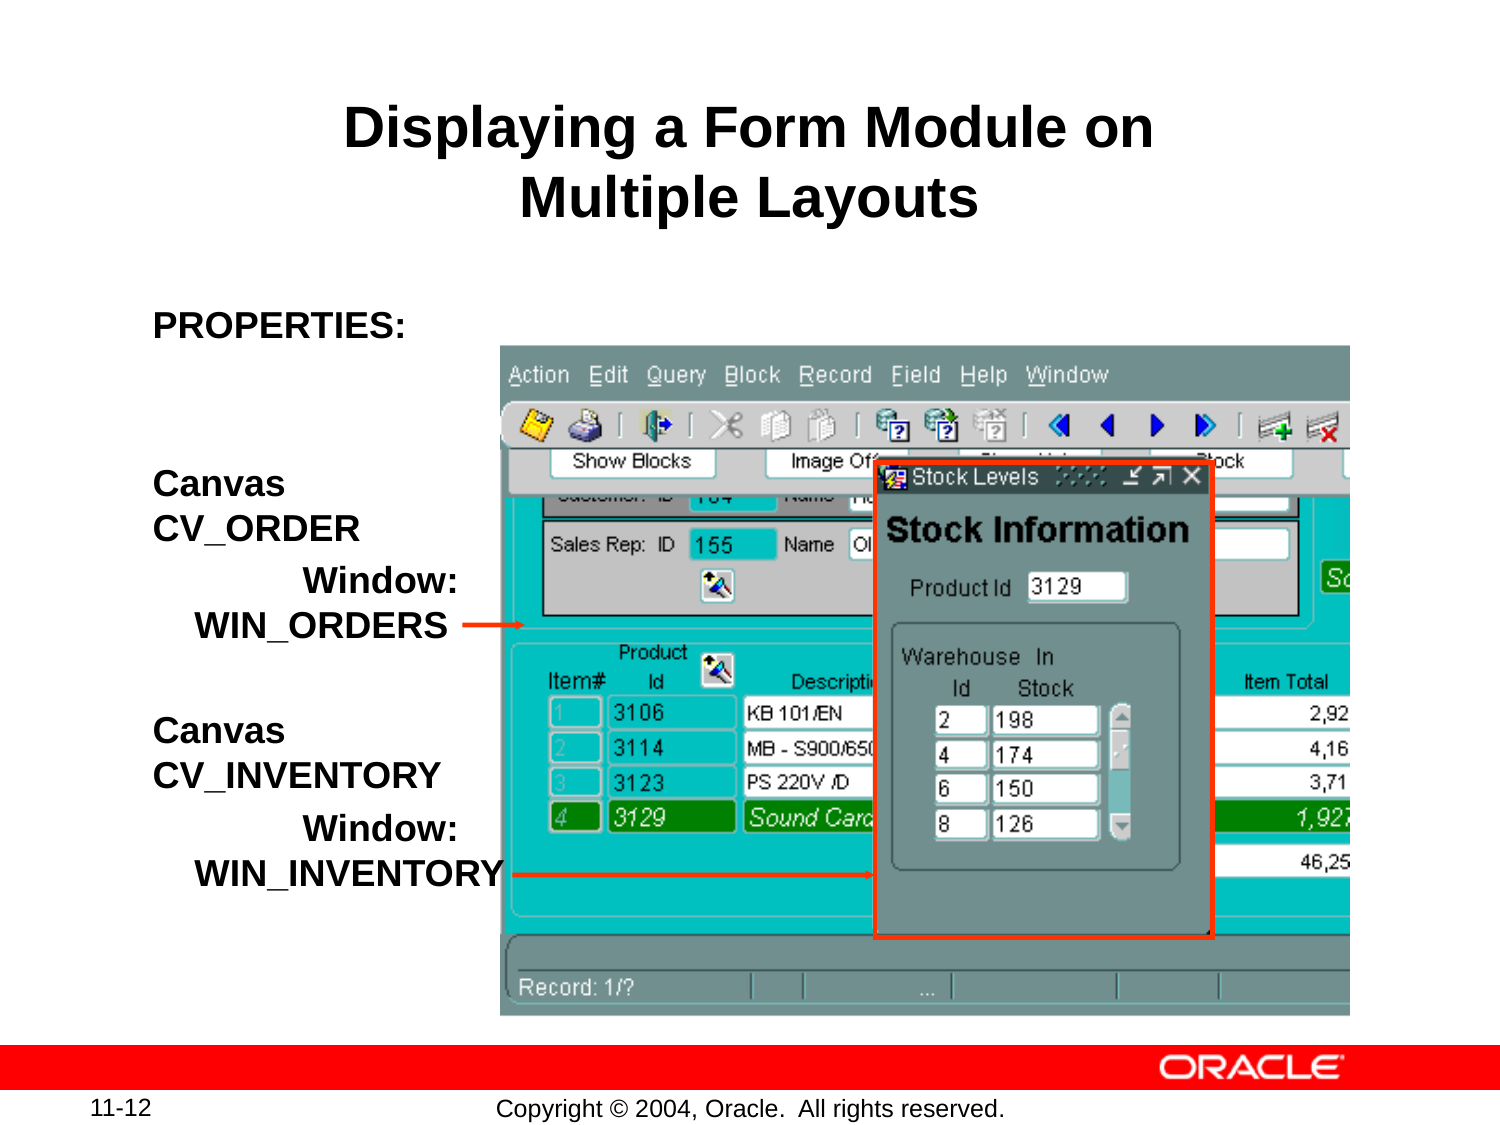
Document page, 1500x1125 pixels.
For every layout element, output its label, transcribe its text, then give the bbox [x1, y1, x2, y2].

text_box PROPERTIES: Canvas CV_ORDER Window: WIN_ORDERS Canvas CV_INVENTORY Window: WIN_INVENTORY [150, 298, 508, 1001]
picture [499, 343, 1351, 1019]
title Displaying a Form Module on Multiple Layouts [149, 87, 1351, 232]
